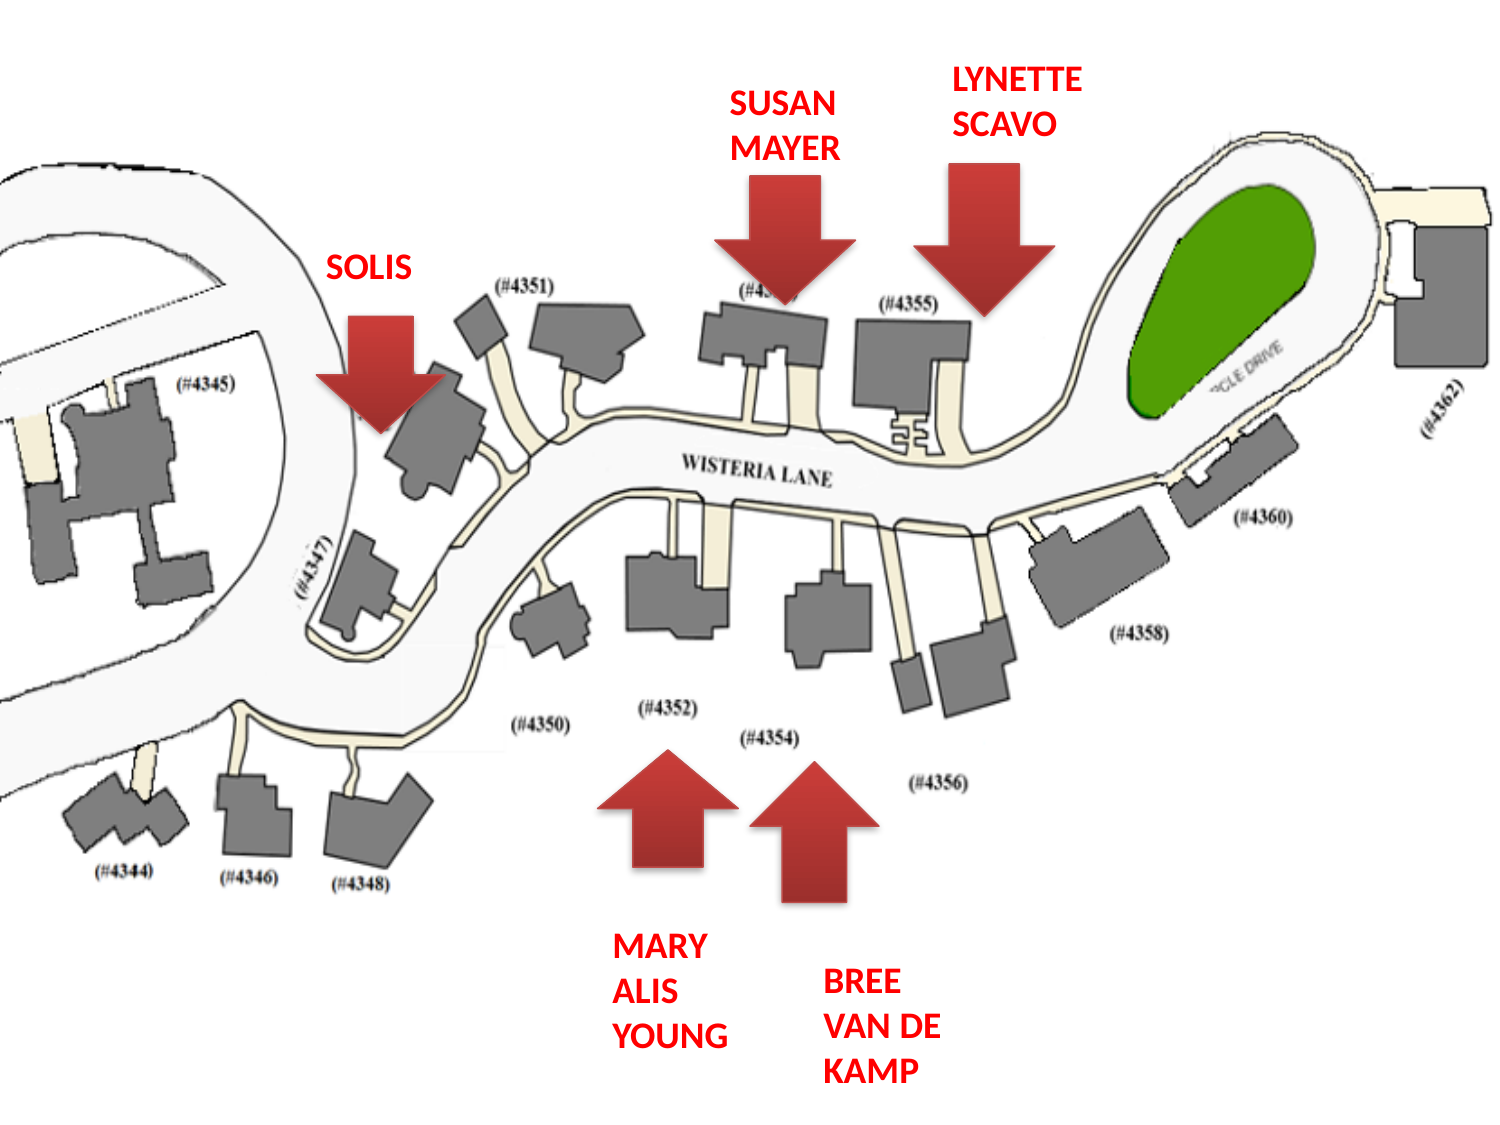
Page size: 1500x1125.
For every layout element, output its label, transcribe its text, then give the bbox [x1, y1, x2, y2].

text_box MARY ALIS YOUNG [597, 913, 750, 1064]
text_box BREE VAN DE KAMP [808, 949, 985, 1099]
text_box LYNETTE SCAVO [937, 46, 1172, 127]
picture [0, 128, 1500, 903]
text_box SUSAN MAYER [714, 70, 868, 127]
